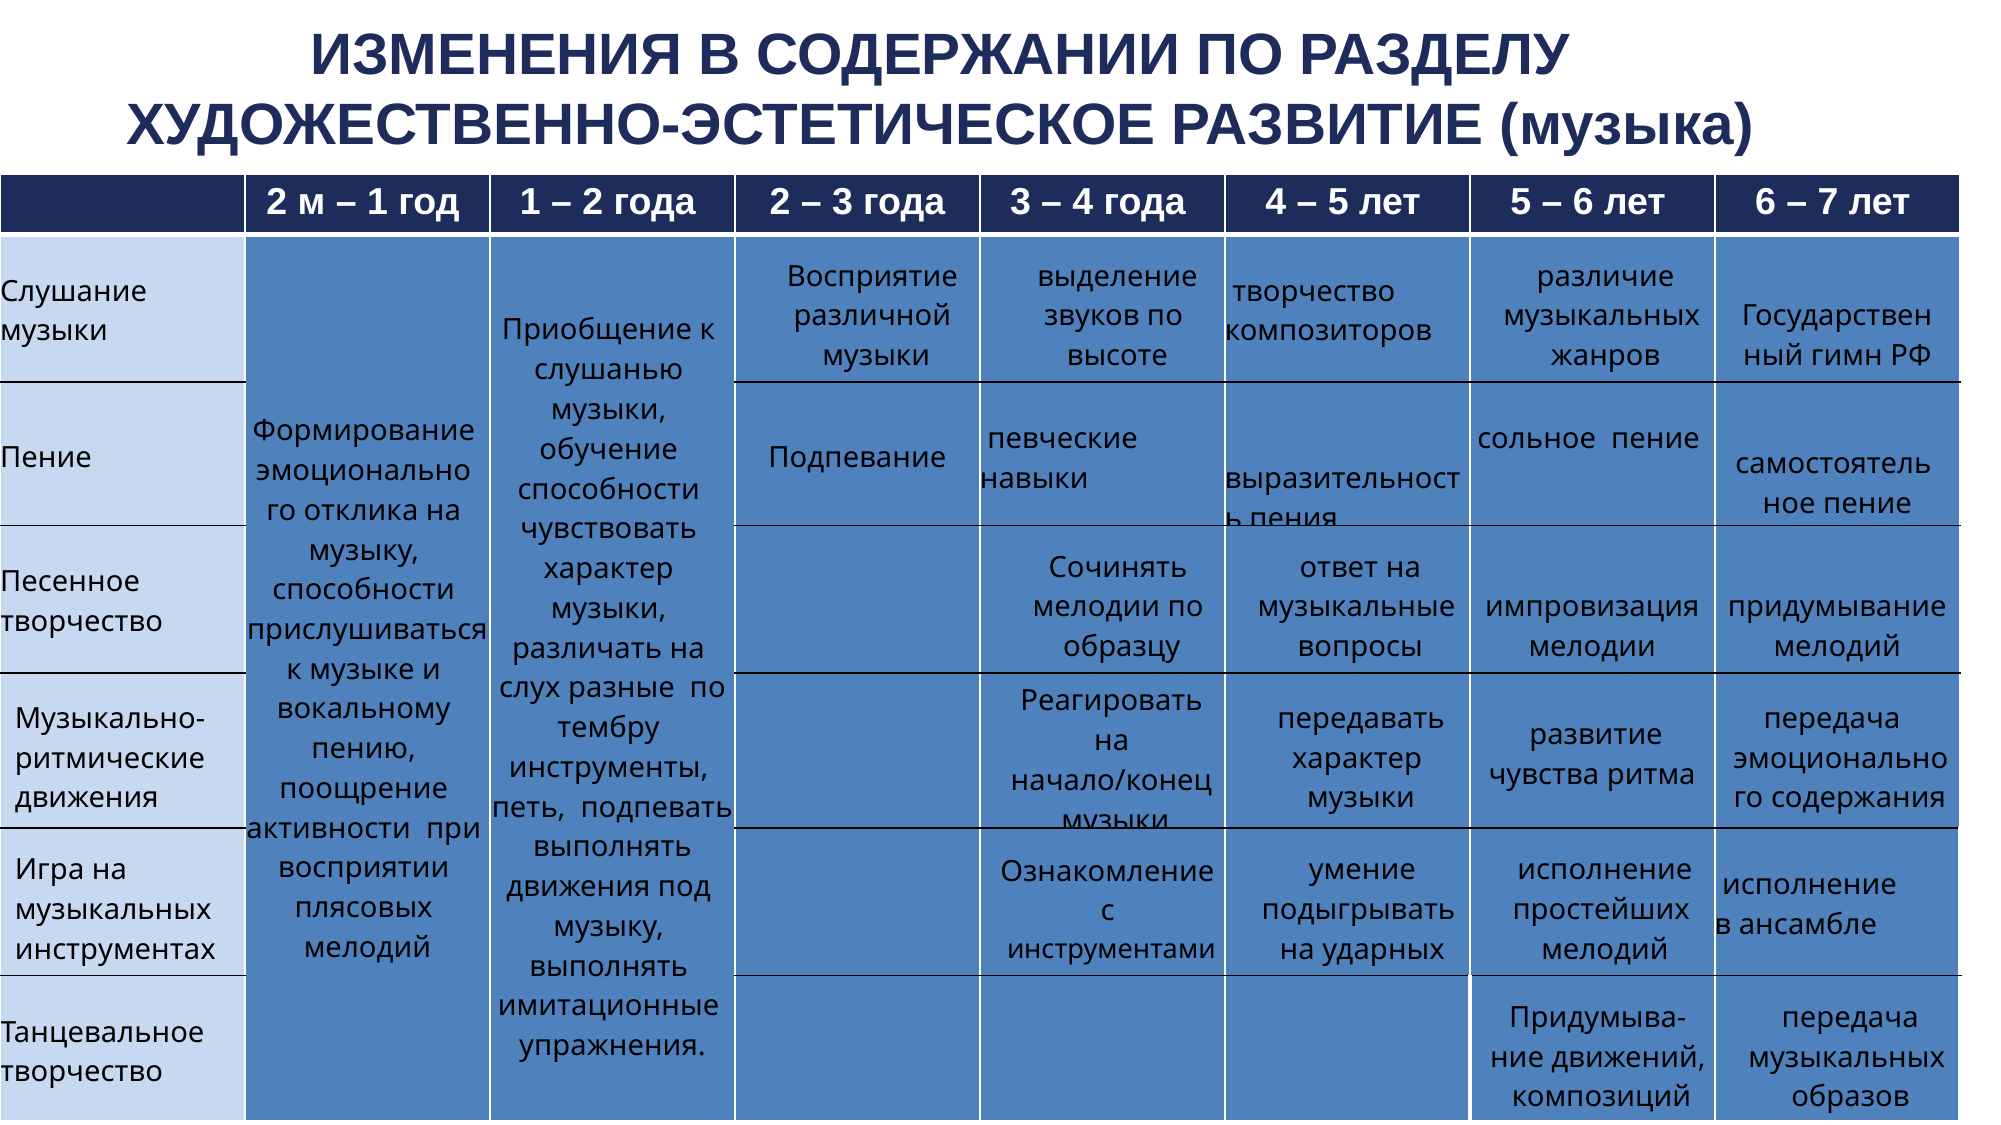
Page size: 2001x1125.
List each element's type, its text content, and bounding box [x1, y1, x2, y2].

table_cell Государствен ный гимн РФ [1716, 237, 1959, 381]
table_header 5 – 6 лет [1471, 175, 1714, 232]
picture [0, 0, 2000, 1125]
table_header 3 – 4 года [981, 175, 1224, 232]
table_cell Приобщение к слушанью музыки, обучение способности чувствовать характер музыки, различать на слух разные по тембру инструменты, петь, подпевать выполнять движения под музыку, выполнять имитационные упражнения. [491, 237, 734, 1120]
table_cell [736, 976, 979, 1120]
table_cell Танцевальное творчество [1, 976, 244, 1120]
table_cell Песенное творчество [1, 526, 244, 672]
table_cell выразительность пения [1226, 383, 1469, 525]
table_cell выделение звуков по высоте [981, 237, 1224, 381]
table_cell [736, 674, 979, 827]
title ИЗМЕНЕНИЯ В СОДЕРЖАНИИ ПО РАЗДЕЛУ ХУДОЖЕСТВЕННО-ЭСТЕТИЧЕСКОЕ РАЗВИТИЕ (музыка) [63, 13, 1817, 173]
table_cell самостоятель ное пение [1716, 383, 1959, 525]
table_cell певческие навыки [981, 383, 1224, 525]
table_header [1, 175, 244, 232]
table_cell исполнение в ансамбле [1716, 829, 1958, 975]
table_cell Придумыва- ние движений, композиций [1472, 976, 1714, 1120]
table_cell различие музыкальных жанров [1471, 237, 1714, 381]
table_header 2 м – 1 год [246, 175, 489, 232]
table_cell исполнение простейших мелодий [1471, 829, 1714, 975]
table_cell Подпевание [736, 383, 979, 525]
table_cell придумывание мелодий [1716, 526, 1959, 672]
table_cell передавать характер музыки [1226, 674, 1469, 827]
table_cell развитие чувства ритма [1471, 674, 1714, 827]
table_cell [1226, 976, 1468, 1120]
table_header 1 – 2 года [491, 175, 734, 232]
table_cell Музыкально- ритмические движения [1, 674, 244, 827]
table_cell Реагировать на начало/конец музыки [981, 674, 1224, 827]
table_cell ответ на музыкальные вопросы [1226, 526, 1469, 672]
table_header 6 – 7 лет [1716, 175, 1959, 232]
table_cell Восприятие различной музыки [736, 237, 979, 381]
table_cell [736, 526, 979, 672]
table_header 2 – 3 года [736, 175, 979, 232]
table_cell [981, 976, 1224, 1120]
table_cell творчество композиторов [1226, 237, 1469, 381]
table_cell Сочинять мелодии по образцу [981, 526, 1224, 672]
table_cell Игра на музыкальных инструментах [1, 829, 244, 975]
table_cell передача эмоционально го содержания [1716, 674, 1959, 827]
table_cell импровизация мелодии [1471, 526, 1714, 672]
table_cell сольное пение [1471, 383, 1714, 525]
table_cell [736, 829, 979, 975]
table_cell передача музыкальных образов [1716, 976, 1958, 1120]
table_cell Ознакомление с инструментами [981, 829, 1224, 975]
table_cell Формирование эмоционально го отклика на музыку, способности прислушиваться к музыке и вокальному пению, поощрение активности при восприятии плясовых мелодий [246, 237, 489, 1120]
table_cell умение подыгрывать на ударных [1226, 829, 1469, 975]
table_cell Слушание музыки [1, 237, 244, 381]
table_cell Пение [1, 383, 244, 525]
table_header 4 – 5 лет [1226, 175, 1469, 232]
